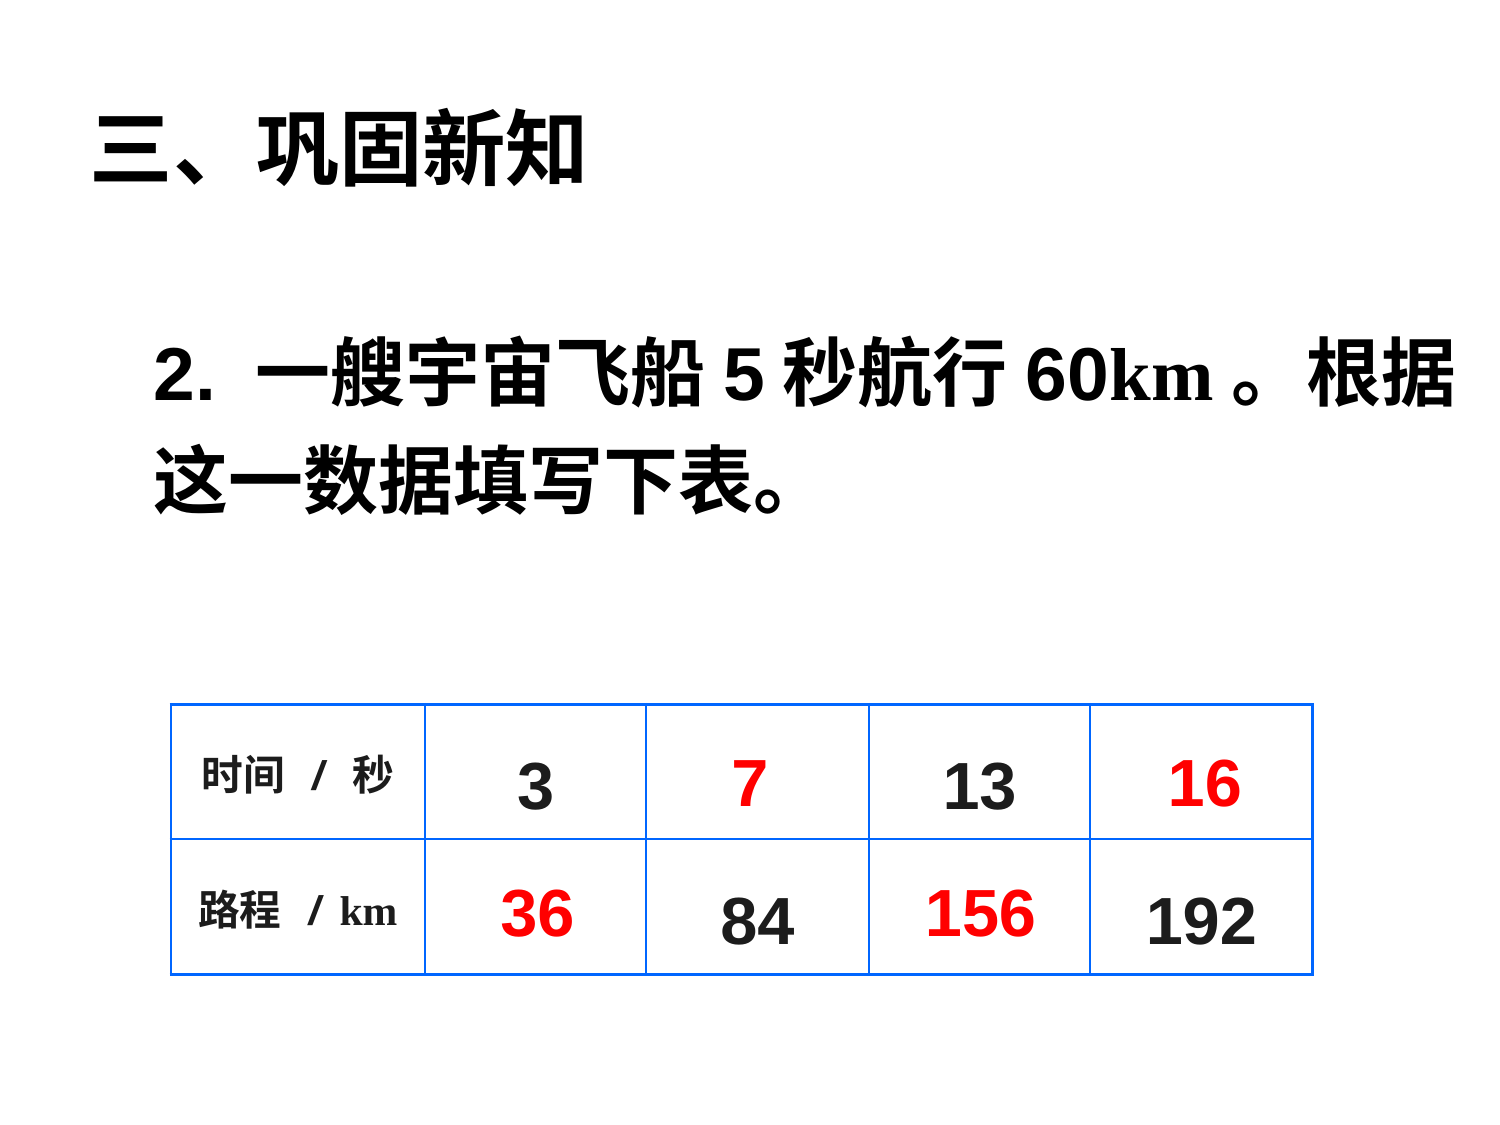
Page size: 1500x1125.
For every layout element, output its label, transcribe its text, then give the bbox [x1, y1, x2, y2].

text_box 7 [714, 716, 786, 827]
table_header [1091, 706, 1311, 838]
text_box 16 [1139, 716, 1270, 827]
text_box 156 [903, 846, 1058, 957]
table_cell 192 [1091, 840, 1311, 973]
text_box 36 [454, 846, 620, 957]
table_header 3 [426, 706, 645, 838]
table_cell [870, 840, 1089, 973]
text_box 2. 一艘宇宙飞船5秒航行60km。根据这一数据填写下表。 [139, 300, 1481, 531]
table_cell 路程 / km [172, 840, 424, 973]
table_cell [426, 840, 645, 973]
table_header 13 [870, 706, 1089, 838]
table_header 时间 / 秒 [172, 706, 424, 838]
table_cell 84 [647, 840, 868, 973]
table_header [647, 706, 868, 838]
text_box 三、巩固新知 [74, 66, 1336, 206]
